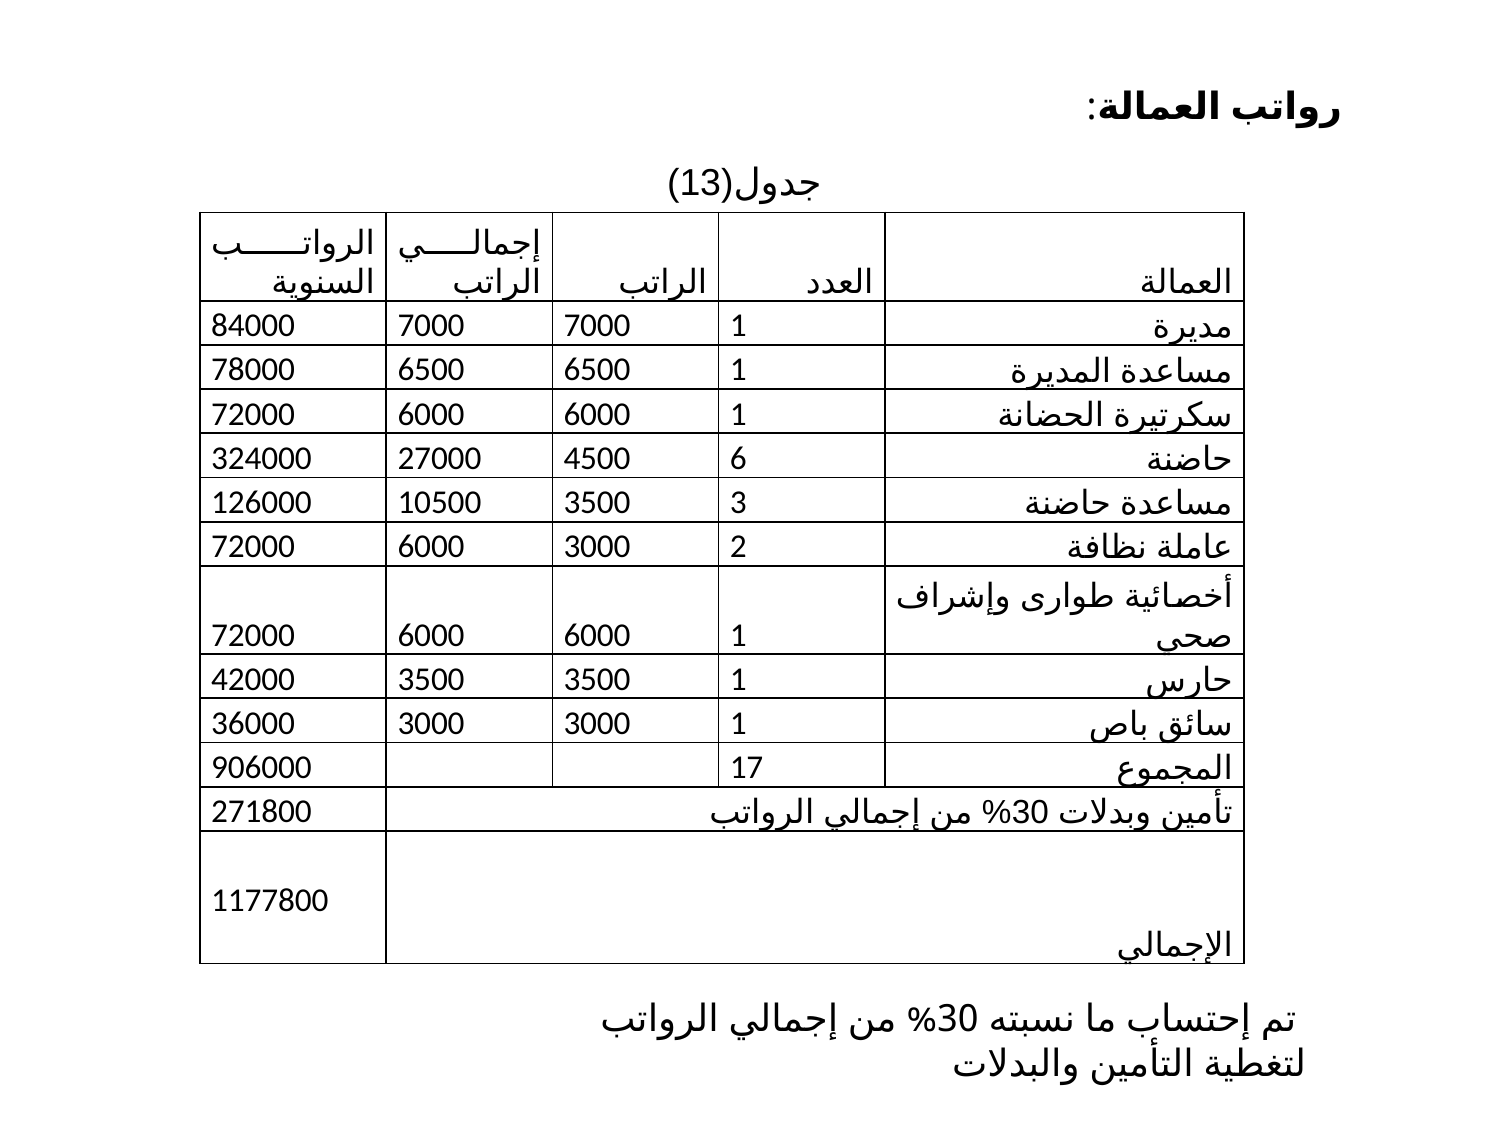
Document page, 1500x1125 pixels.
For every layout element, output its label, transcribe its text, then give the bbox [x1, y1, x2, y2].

table_cell مساعدة حاضنة [886, 478, 1243, 521]
table_header الراتب [553, 213, 718, 300]
table_cell 6500 [553, 346, 718, 388]
table_cell 78000 [201, 346, 385, 388]
table_cell 84000 [201, 302, 385, 344]
table_cell 3000 [553, 523, 718, 565]
table_cell 1 [719, 567, 884, 653]
table_cell 3 [719, 478, 884, 521]
table_cell 6000 [553, 390, 718, 432]
table_cell الإجمالي [387, 832, 1243, 963]
table_cell 72000 [201, 390, 385, 432]
table_cell مديرة [886, 302, 1243, 344]
table_cell حاضنة [886, 434, 1243, 477]
table_cell 72000 [201, 523, 385, 565]
table_cell 3500 [553, 655, 718, 697]
table_cell [201, 919, 385, 963]
table_cell 324000 [201, 434, 385, 477]
table_cell 6500 [387, 346, 552, 388]
table_header الرواتب السنوية [201, 213, 385, 300]
table_header إجمالي الراتب [387, 213, 552, 300]
table_cell 3500 [387, 655, 552, 697]
table_cell [553, 743, 718, 786]
table_cell 36000 [201, 699, 385, 742]
table_cell عاملة نظافة [886, 523, 1243, 565]
table_cell سائق باص [886, 699, 1243, 742]
text_box تم إحتساب ما نسبته 30% من إجمالي الرواتب لتغطية التأمين والبدلات [571, 986, 1322, 1092]
table_cell 126000 [201, 478, 385, 521]
table_header العمالة [886, 213, 1243, 300]
table_cell سكرتيرة الحضانة [886, 390, 1243, 432]
table_cell 1 [719, 390, 884, 432]
table_cell 6 [719, 434, 884, 477]
table_cell 1177800 [201, 832, 385, 919]
table_cell 6000 [387, 390, 552, 432]
table_cell المجموع [886, 743, 1243, 786]
table_cell 1 [719, 302, 884, 344]
table_cell 17 [719, 743, 884, 786]
text_box رواتب العمالة: [1061, 74, 1357, 135]
table_cell 906000 [201, 743, 385, 786]
table_header العدد [719, 213, 884, 300]
table_cell 3000 [553, 699, 718, 742]
table_cell 3500 [553, 478, 718, 521]
table_cell 42000 [201, 655, 385, 697]
table_cell 72000 [201, 567, 385, 653]
table_cell [387, 743, 552, 786]
table_cell 2 [719, 523, 884, 565]
table_cell حارس [886, 655, 1243, 697]
text_box جدول(13) [652, 150, 837, 211]
table_cell أخصائية طوارى وإشراف صحي [886, 567, 1243, 653]
table_cell 7000 [387, 302, 552, 344]
table_cell 6000 [553, 567, 718, 653]
table_cell 1 [719, 346, 884, 388]
table_cell 7000 [553, 302, 718, 344]
table_cell مساعدة المديرة [886, 346, 1243, 388]
table_cell 1 [719, 699, 884, 742]
table_cell 6000 [387, 567, 552, 653]
table_cell تأمين وبدلات 30% من إجمالي الرواتب [387, 788, 1243, 830]
table_cell 27000 [387, 434, 552, 477]
table_cell 6000 [387, 523, 552, 565]
table_cell 1 [719, 655, 884, 697]
table_cell 271800 [201, 788, 385, 830]
table_cell 3000 [387, 699, 552, 742]
table_cell 4500 [553, 434, 718, 477]
table_cell 10500 [387, 478, 552, 521]
